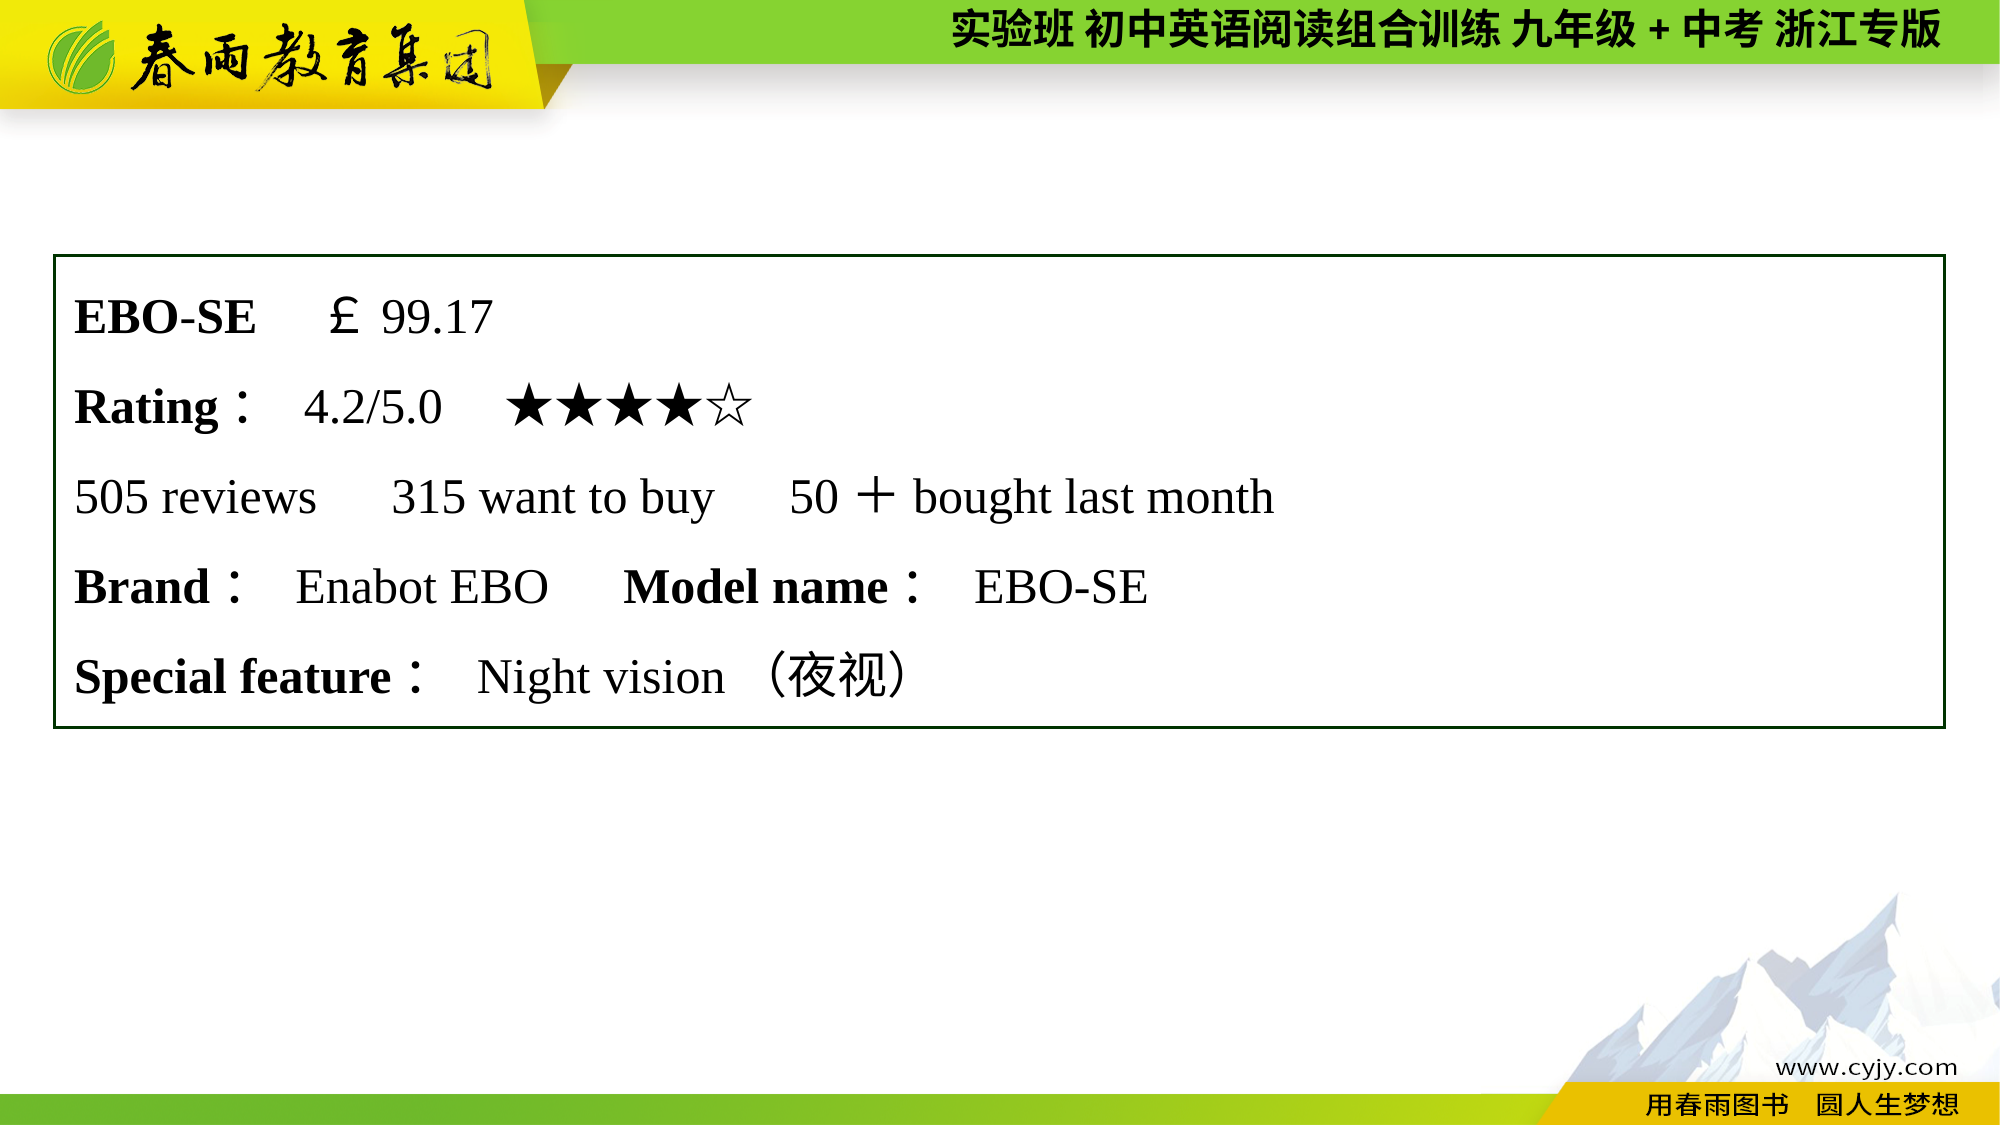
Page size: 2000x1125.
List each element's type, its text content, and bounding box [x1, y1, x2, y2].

picture [0, 0, 2000, 1125]
text_box [54, 255, 1945, 728]
list EBO-SE ￡99.17 Rating： 4.2/5.0 ★★★★☆ 505 reviews 315 want to buy 50＋bought last month Brand： Enabot EBO Model name： EBO-SE Special feature： Night vision（夜视） [59, 246, 1944, 255]
